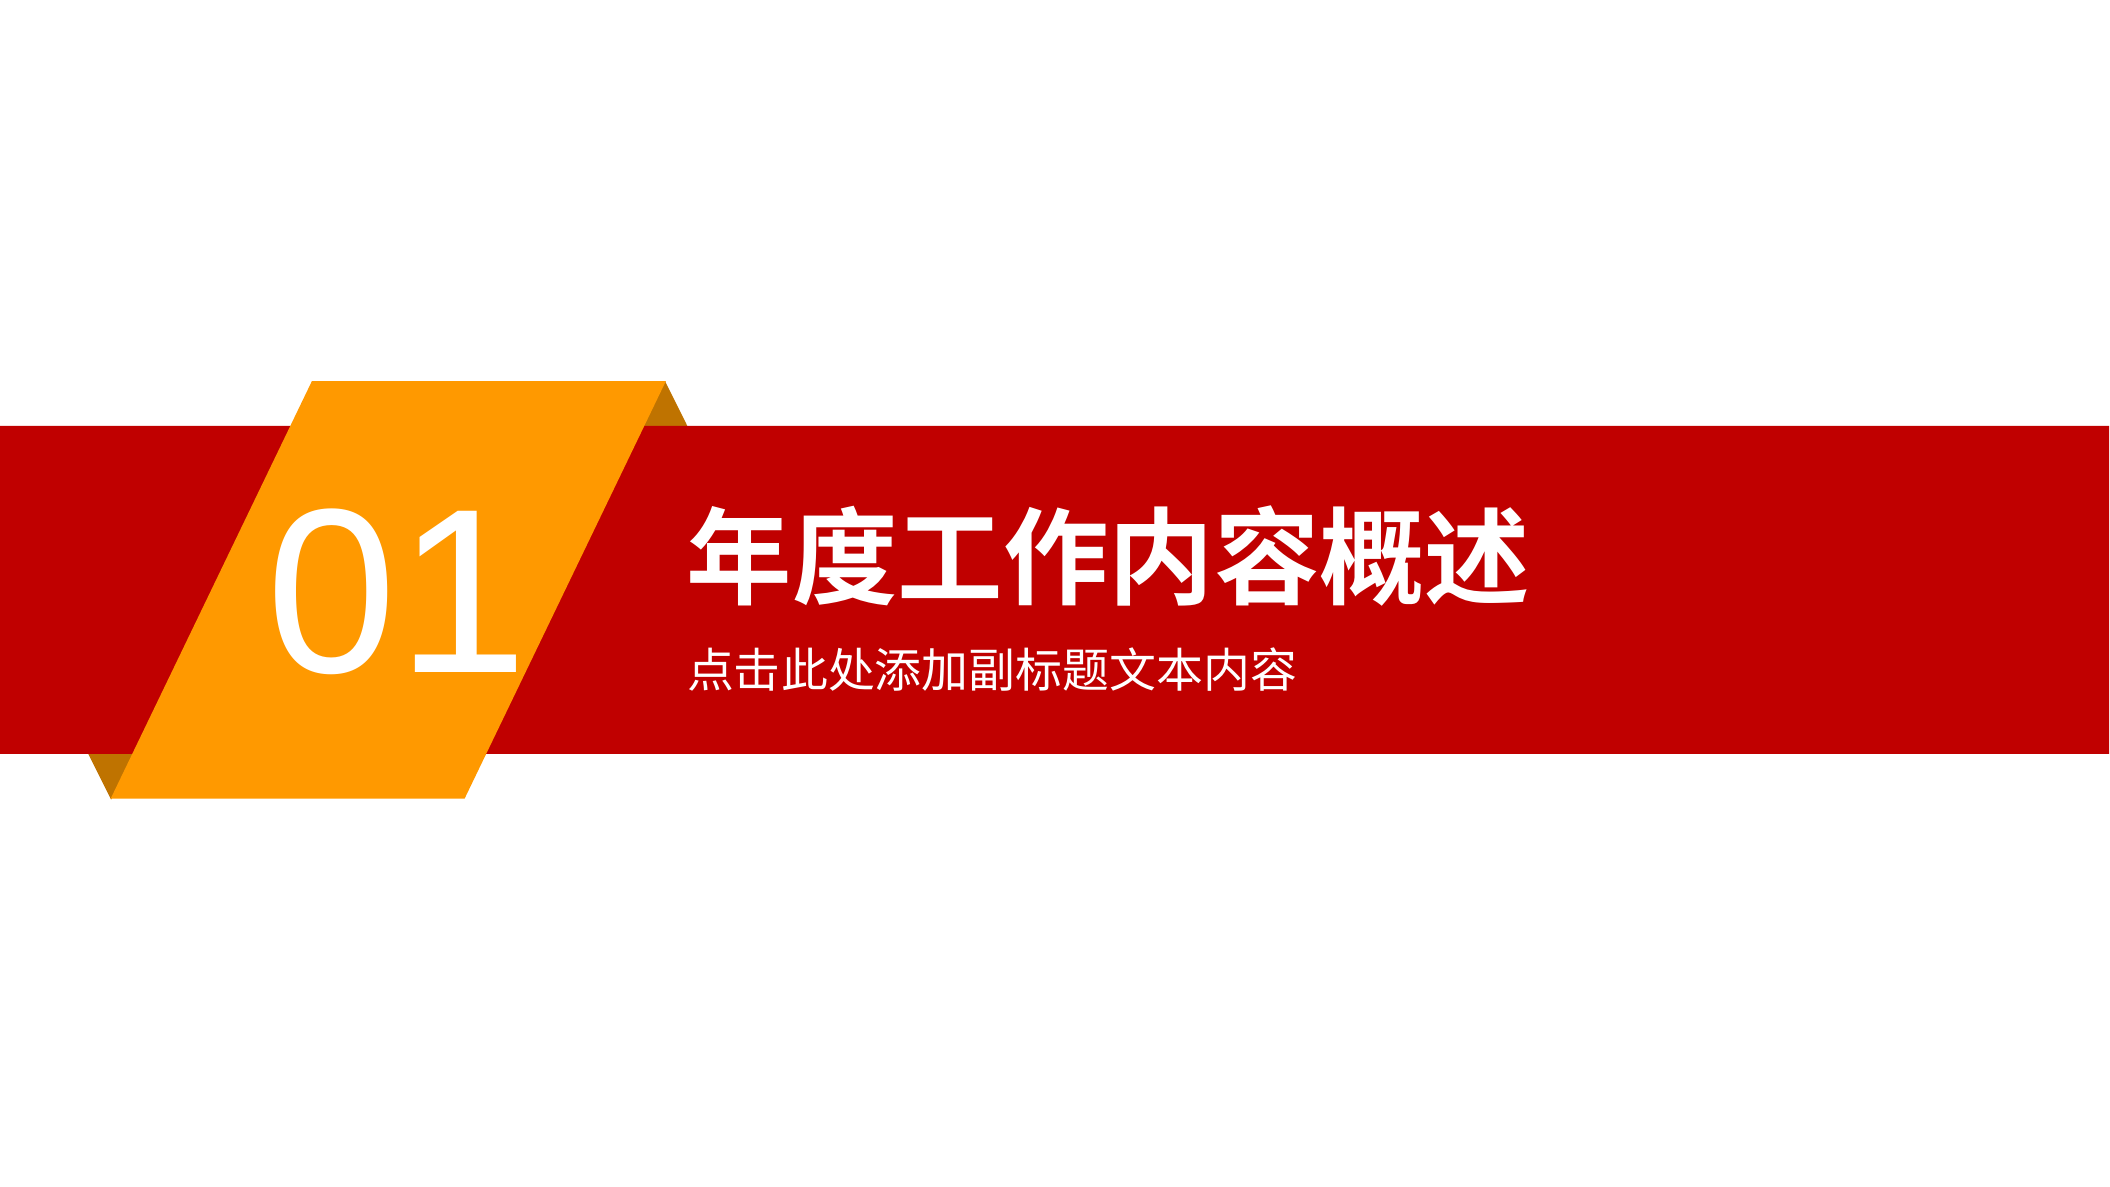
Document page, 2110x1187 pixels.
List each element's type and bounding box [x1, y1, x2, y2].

text_box [0, 380, 2110, 800]
